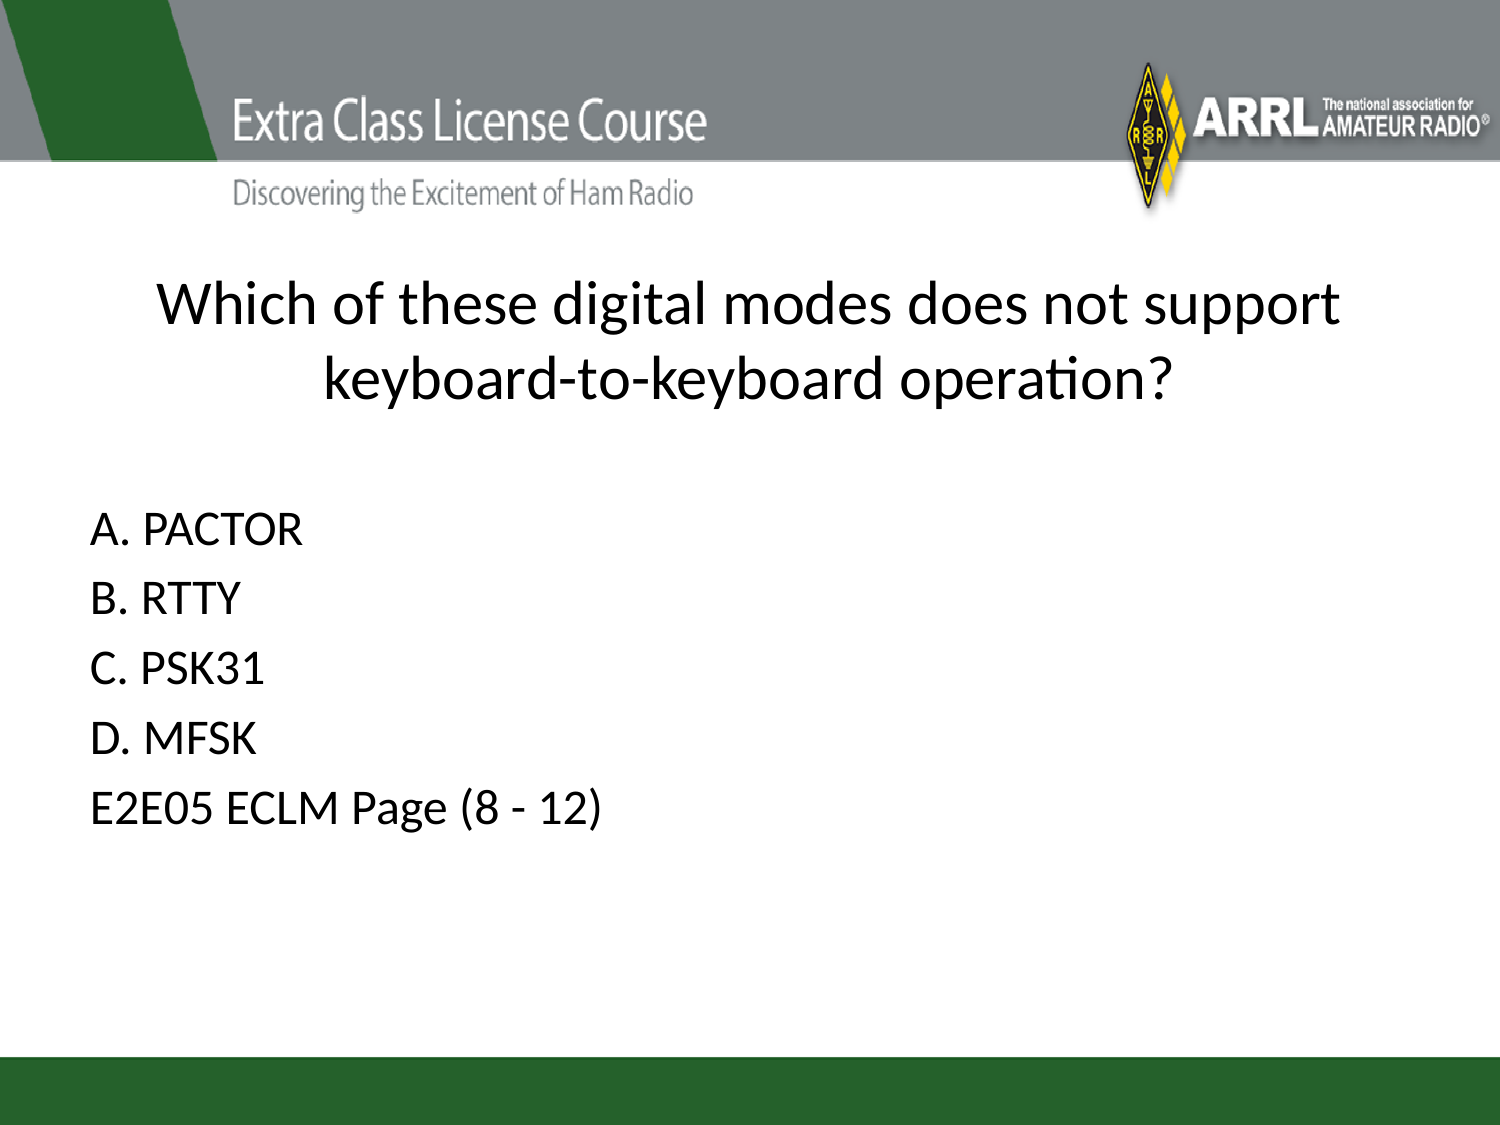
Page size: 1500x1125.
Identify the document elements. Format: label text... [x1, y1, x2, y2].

picture [0, 0, 1500, 1125]
list A. PACTOR B. RTTY C. PSK31 D. MFSK E2E05 ECLM Page (8 - 12) [75, 487, 1425, 1005]
title Which of these digital modes does not support keyboard-to-keyboard operation? [75, 254, 1425, 435]
